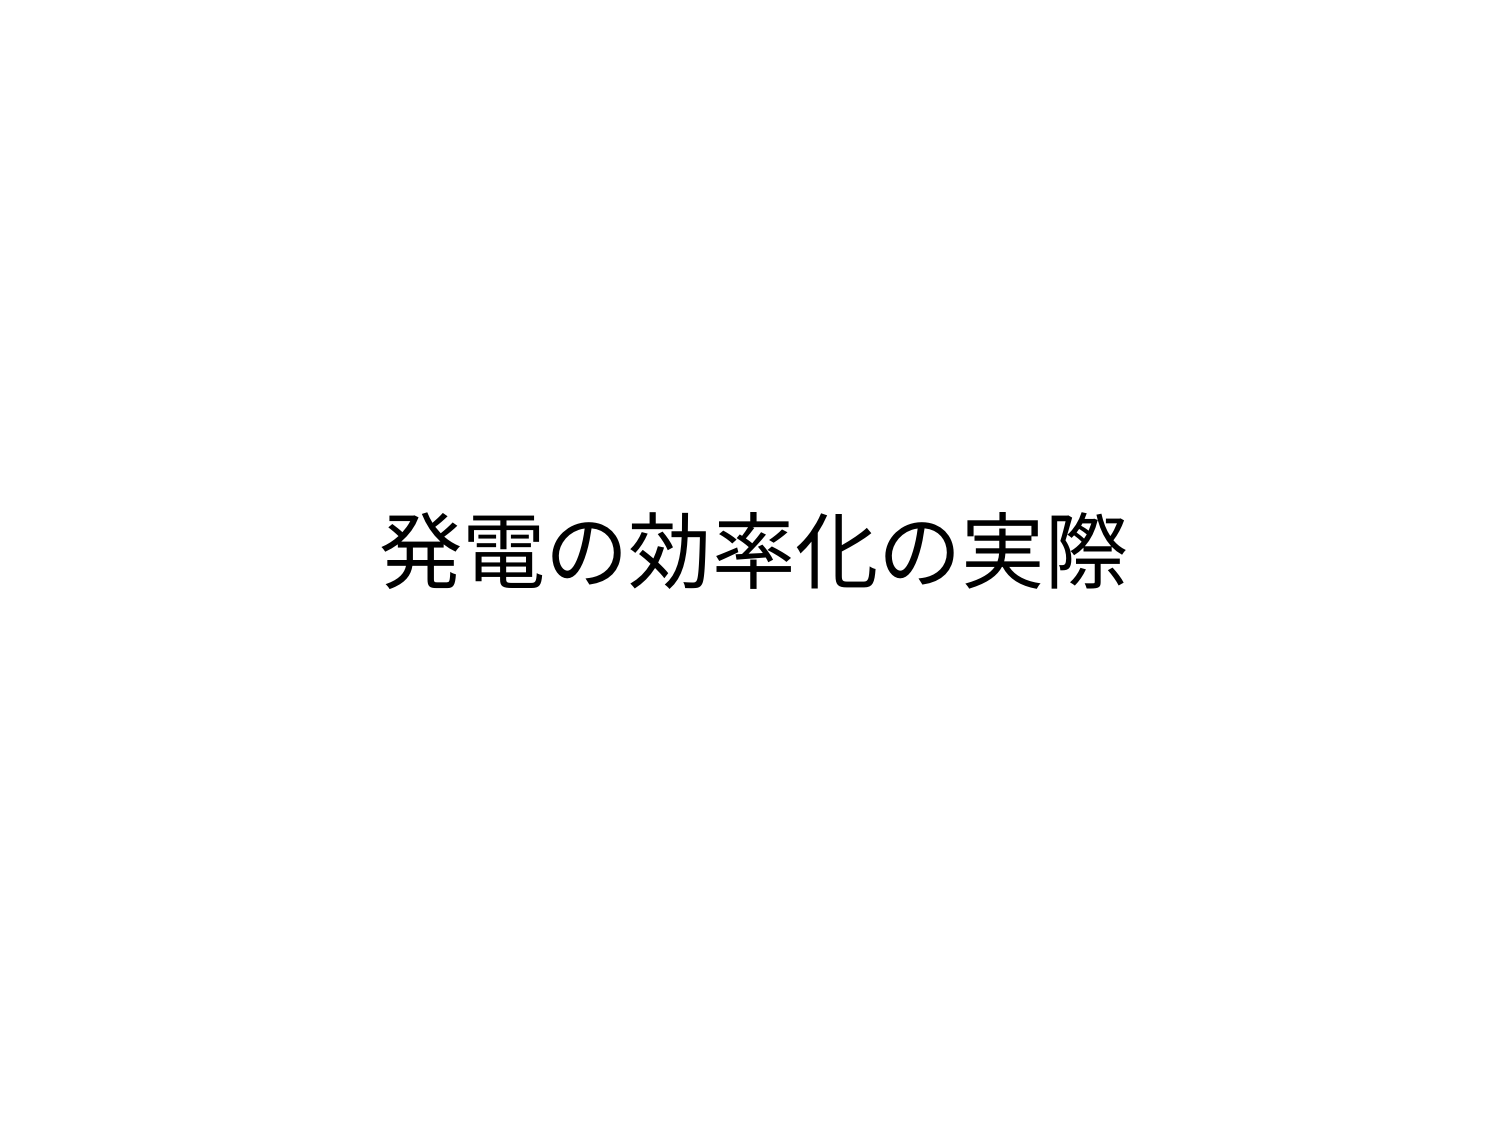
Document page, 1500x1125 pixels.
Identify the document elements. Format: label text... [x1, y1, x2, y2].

text_box 発電の効率化の実際 [68, 491, 1439, 607]
